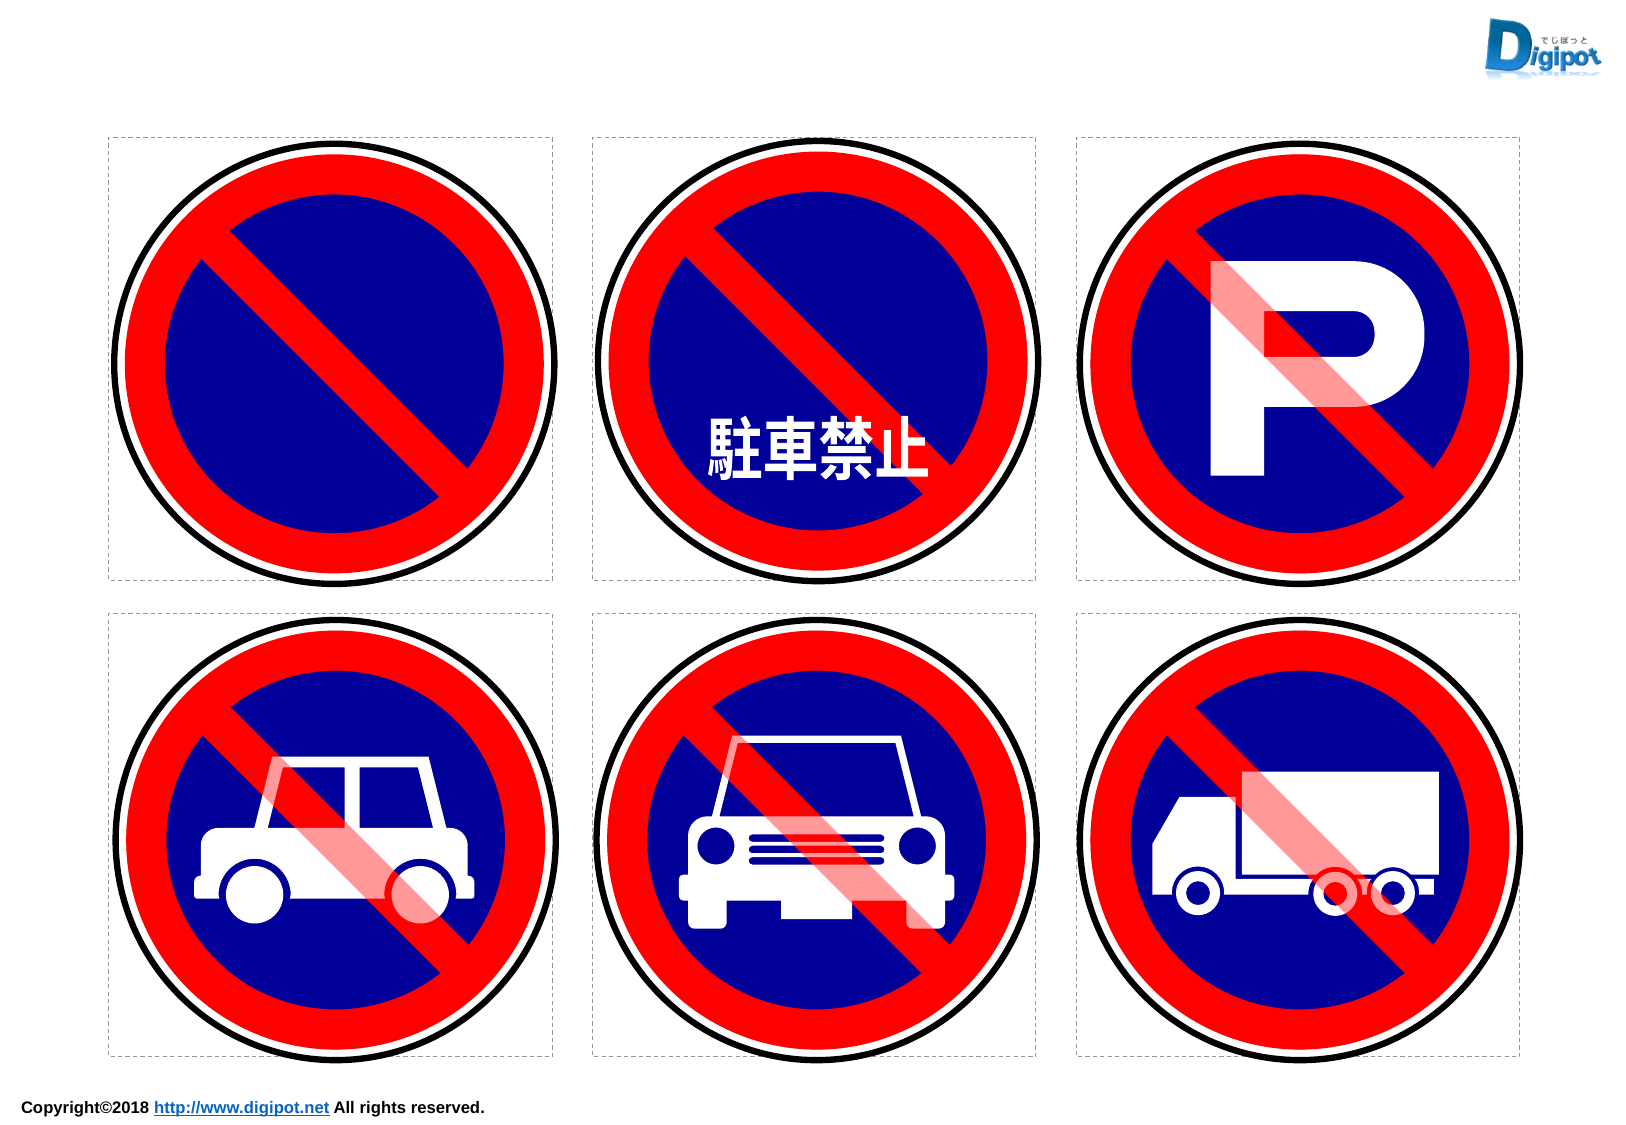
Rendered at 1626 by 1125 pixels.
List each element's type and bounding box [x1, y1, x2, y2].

picture [1485, 18, 1602, 82]
text_box [1076, 616, 1524, 1064]
text_box [112, 616, 559, 1064]
text_box [1076, 140, 1524, 588]
text_box [110, 140, 558, 588]
text_box [593, 616, 1040, 1064]
text_box [594, 137, 1042, 585]
